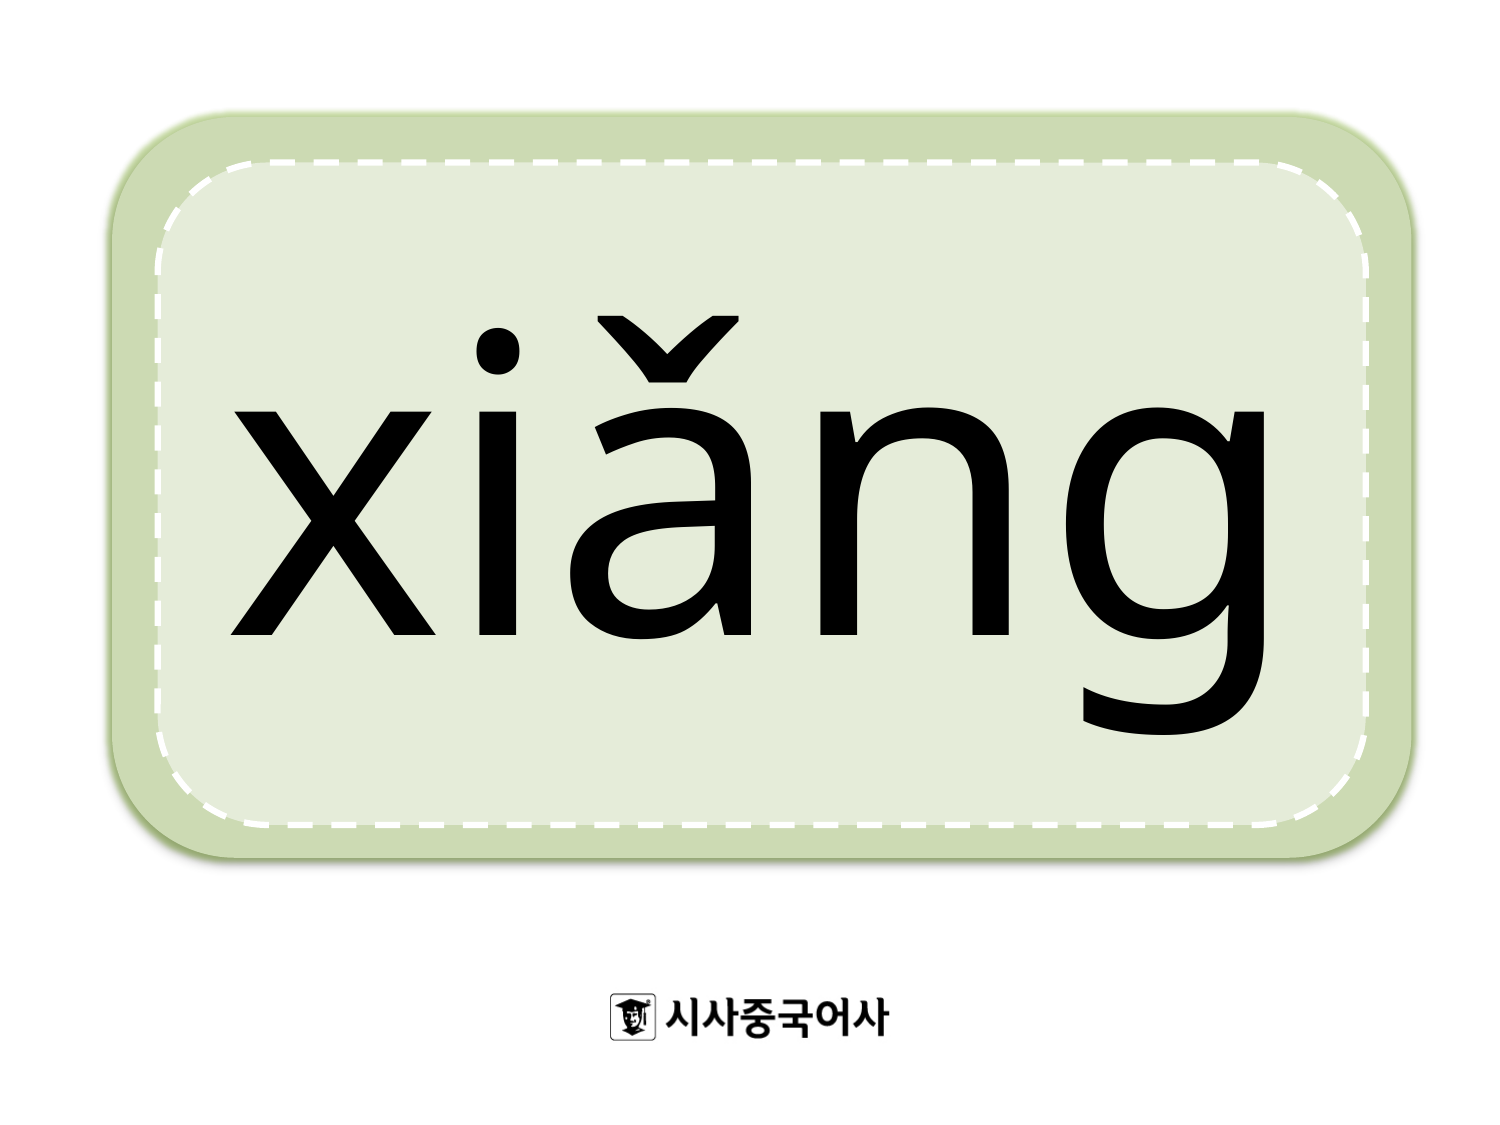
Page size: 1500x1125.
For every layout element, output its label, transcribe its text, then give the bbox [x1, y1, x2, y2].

picture [602, 987, 898, 1047]
text_box xiǎng [157, 137, 1366, 800]
